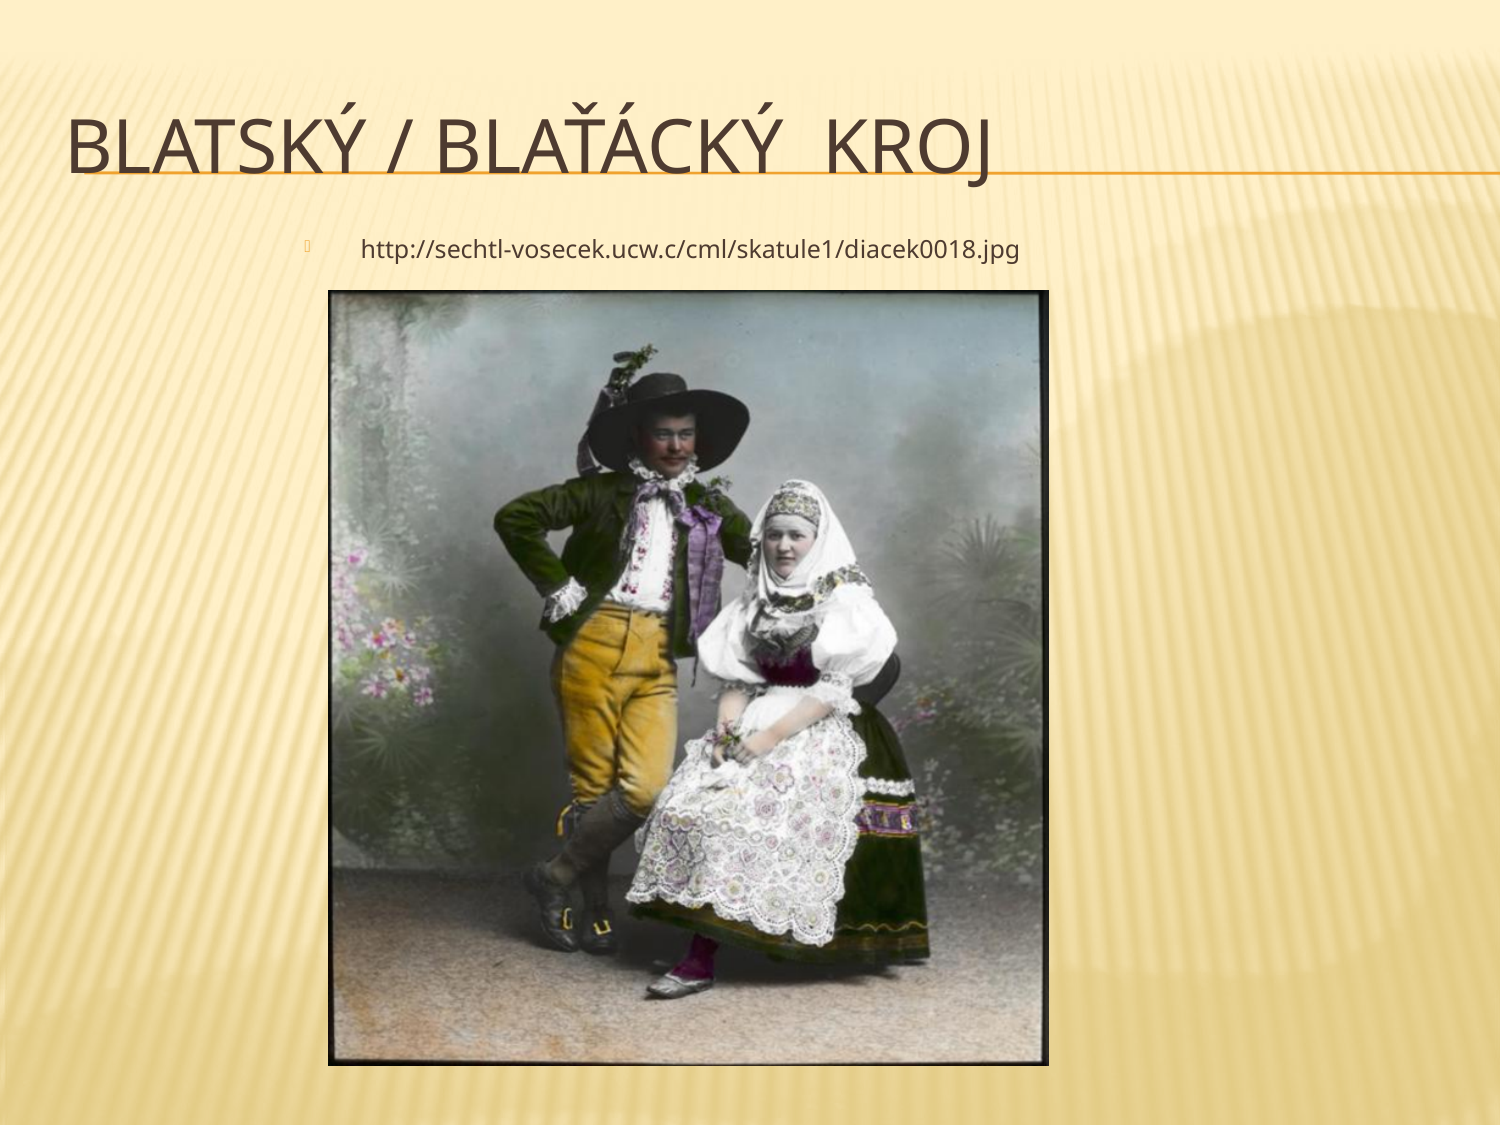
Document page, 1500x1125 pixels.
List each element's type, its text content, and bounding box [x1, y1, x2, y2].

title Blatský / blaťácký kroj [49, 75, 1475, 213]
picture [328, 290, 1050, 1067]
list http://sechtl-vosecek.ucw.c/cml/skatule1/diacek0018.jpg [289, 231, 1426, 1006]
